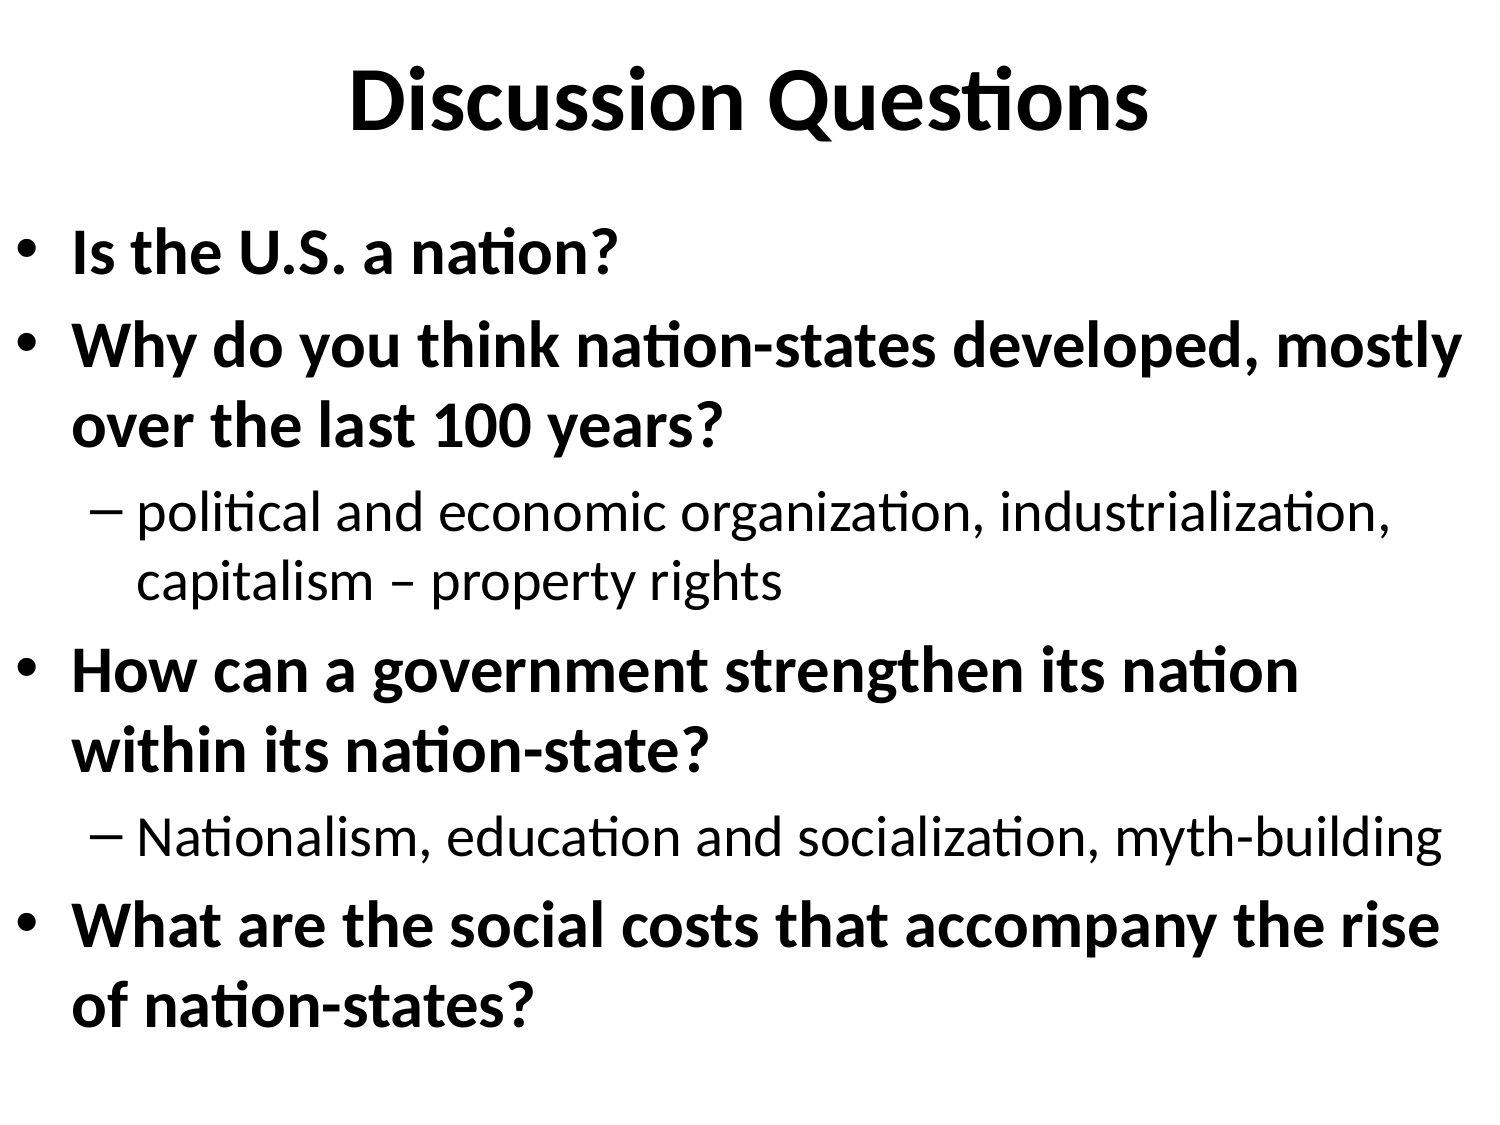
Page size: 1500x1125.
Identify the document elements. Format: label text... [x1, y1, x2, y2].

list Is the U.S. a nation? Why do you think nation-states developed, mostly over the last 100 years? political and economic organization, industrialization, capitalism – property rights How can a government strengthen its nation within its nation-state? Nationalism, education and socialization, myth-building What are the social costs that accompany the rise of nation-states? [0, 200, 1500, 1125]
title Discussion Questions [75, 0, 1425, 188]
